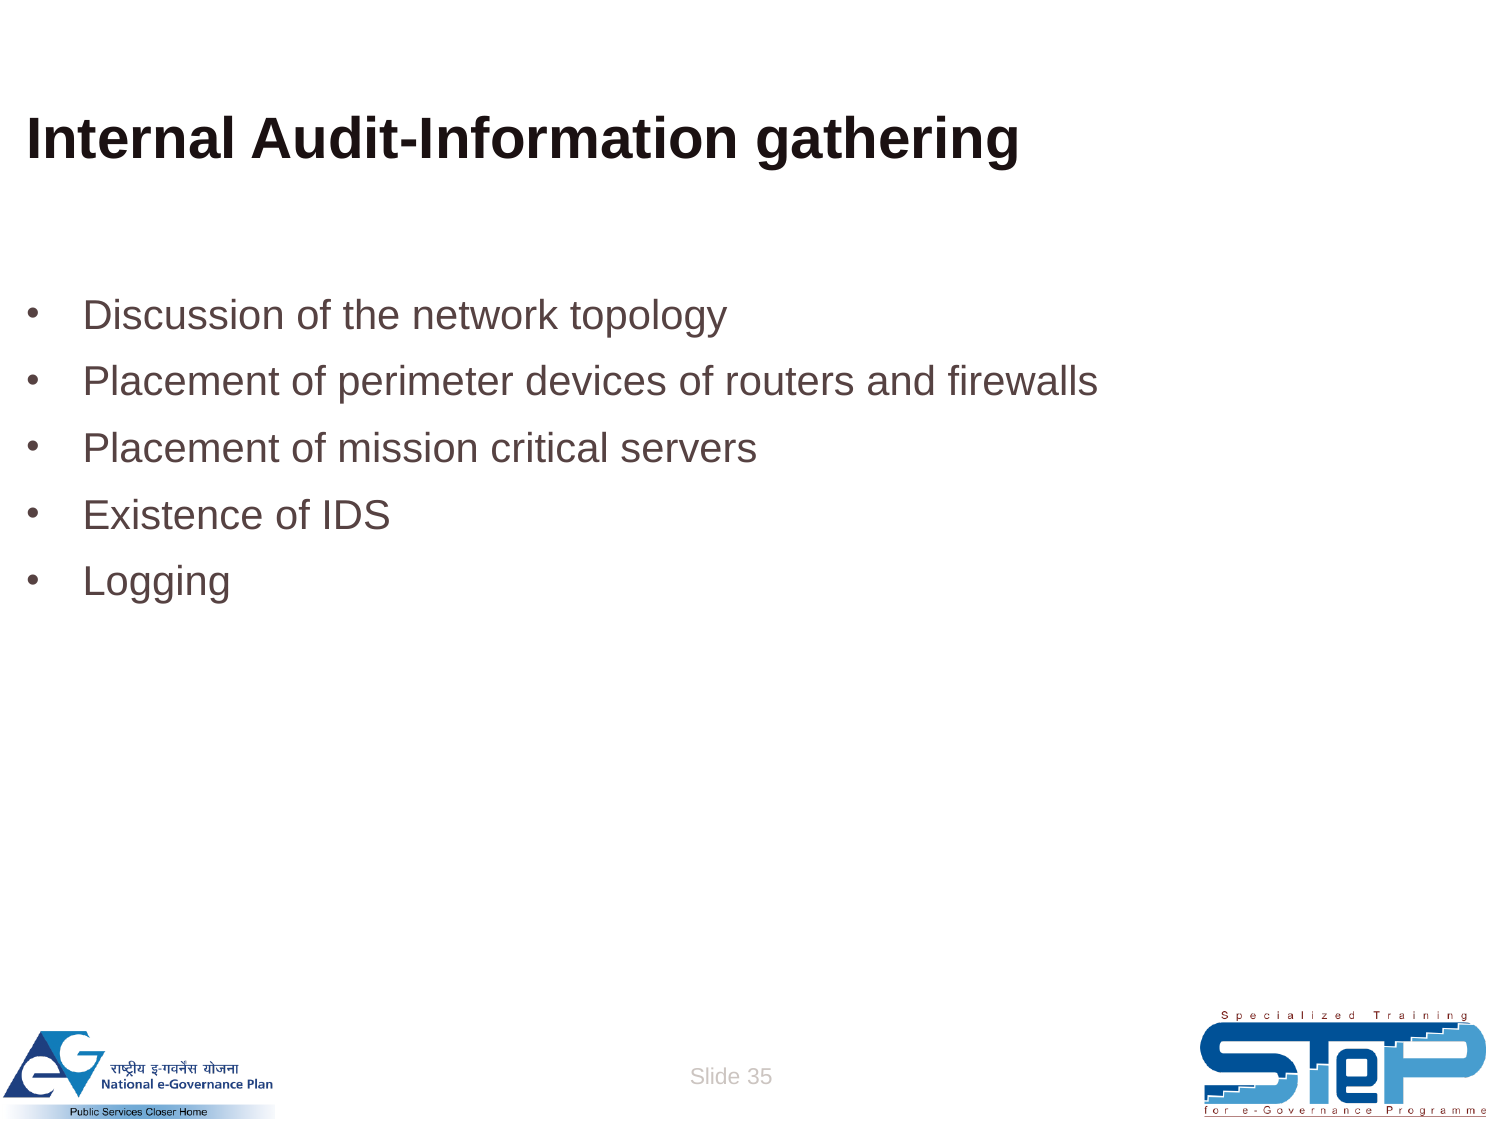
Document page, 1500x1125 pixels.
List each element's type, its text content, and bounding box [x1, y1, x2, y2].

title Internal Audit-Information gathering [26, 99, 1472, 224]
list Discussion of the network topology Placement of perimeter devices of routers and firewalls Placement of mission critical servers Existence of IDS Logging [26, 287, 1474, 999]
picture [2, 1031, 275, 1119]
picture [1200, 1011, 1486, 1117]
